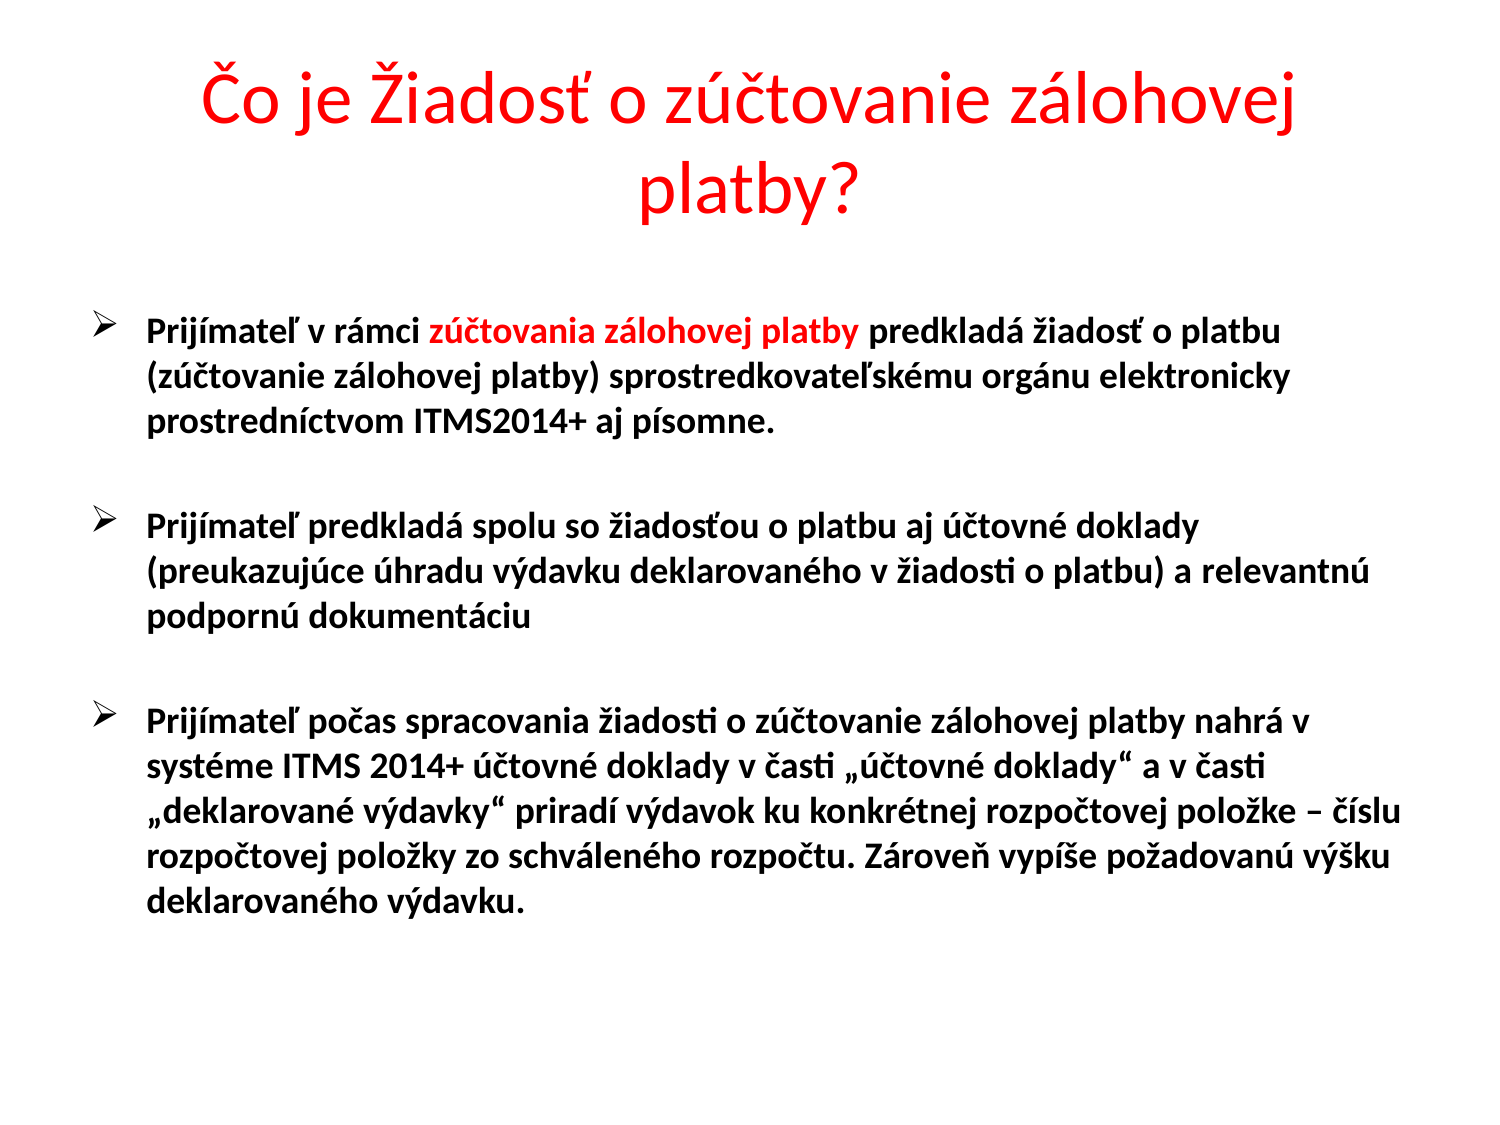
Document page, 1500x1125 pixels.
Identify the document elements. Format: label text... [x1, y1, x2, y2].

title Čo je Žiadosť o zúčtovanie zálohovej platby? [74, 44, 1426, 233]
list Prijímateľ v rámci zúčtovania zálohovej platby predkladá žiadosť o platbu (zúčtovanie zálohovej platby) sprostredkovateľskému orgánu elektronicky prostredníctvom ITMS2014+ aj písomne. Prijímateľ predkladá spolu so žiadosťou o platbu aj účtovné doklady (preukazujúce úhradu výdavku deklarovaného v žiadosti o platbu) a relevantnú podpornú dokumentáciu Prijímateľ počas spracovania žiadosti o zúčtovanie zálohovej platby nahrá v systéme ITMS 2014+ účtovné doklady v časti „účtovné doklady“ a v časti „deklarované výdavky“ priradí výdavok ku konkrétnej rozpočtovej položke – číslu rozpočtovej položky zo schváleného rozpočtu. Zároveň vypíše požadovanú výšku deklarovaného výdavku. [74, 245, 1426, 1006]
